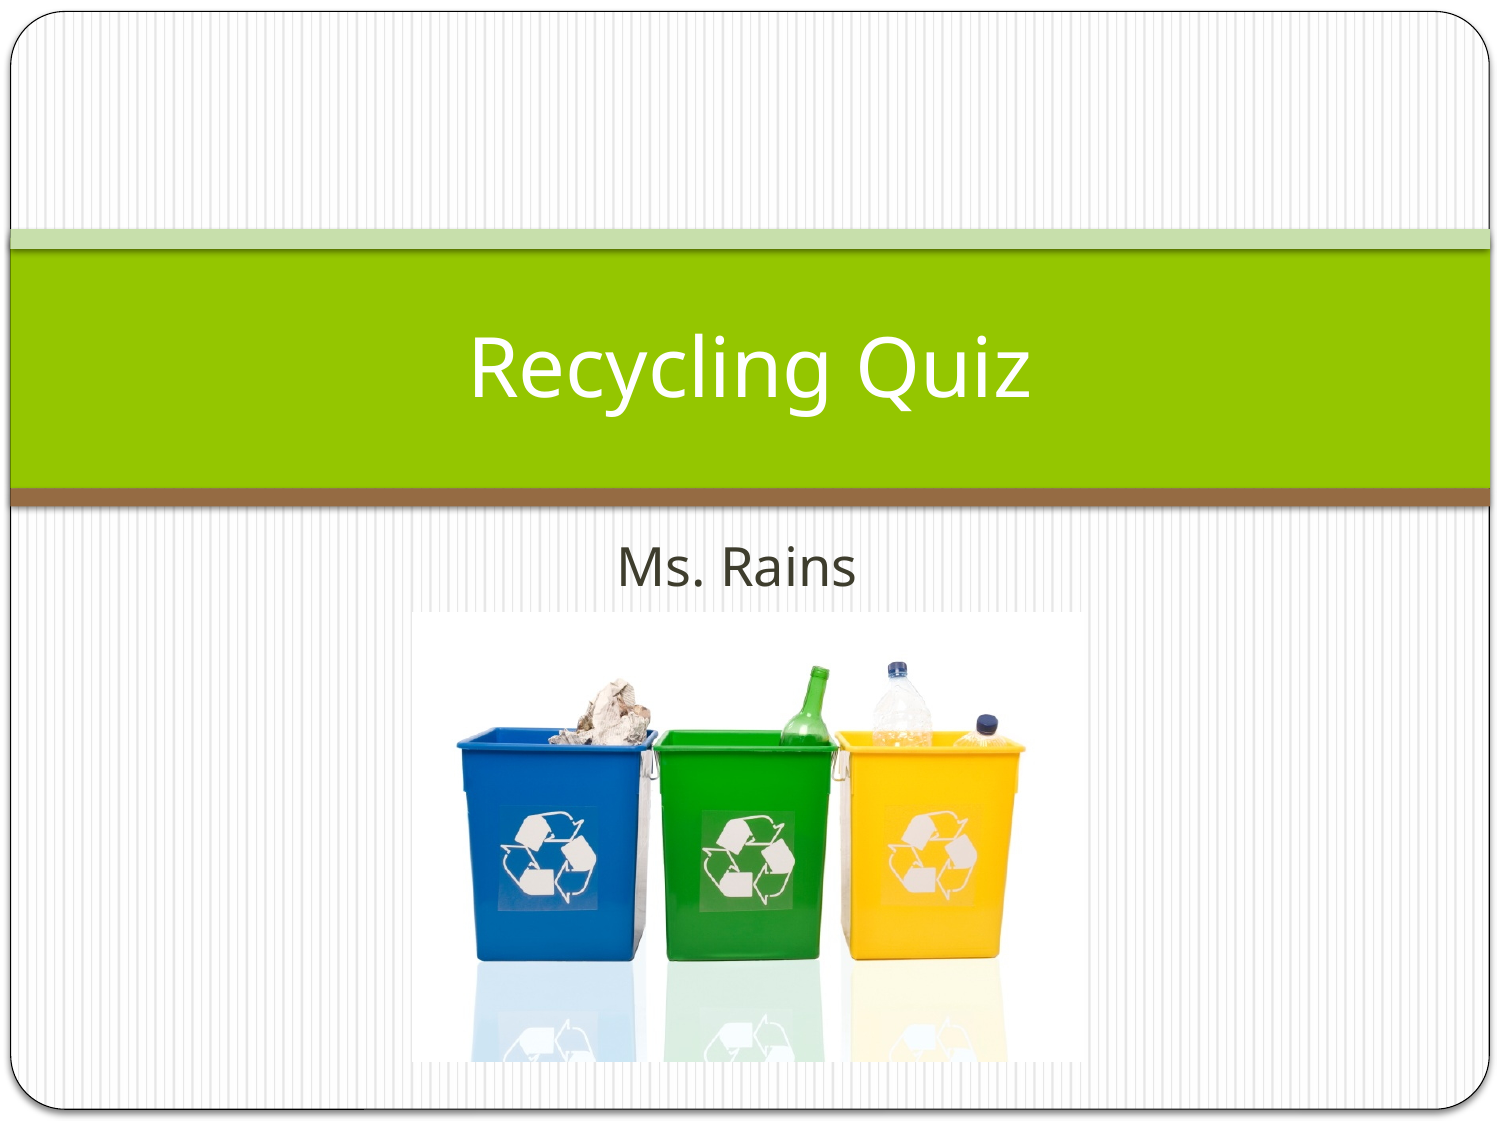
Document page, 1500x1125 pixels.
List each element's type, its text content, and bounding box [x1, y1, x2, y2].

picture [412, 612, 1084, 1062]
title Recycling Quiz [75, 247, 1425, 489]
subtitle Ms. Rains Second Grade [212, 525, 1263, 788]
